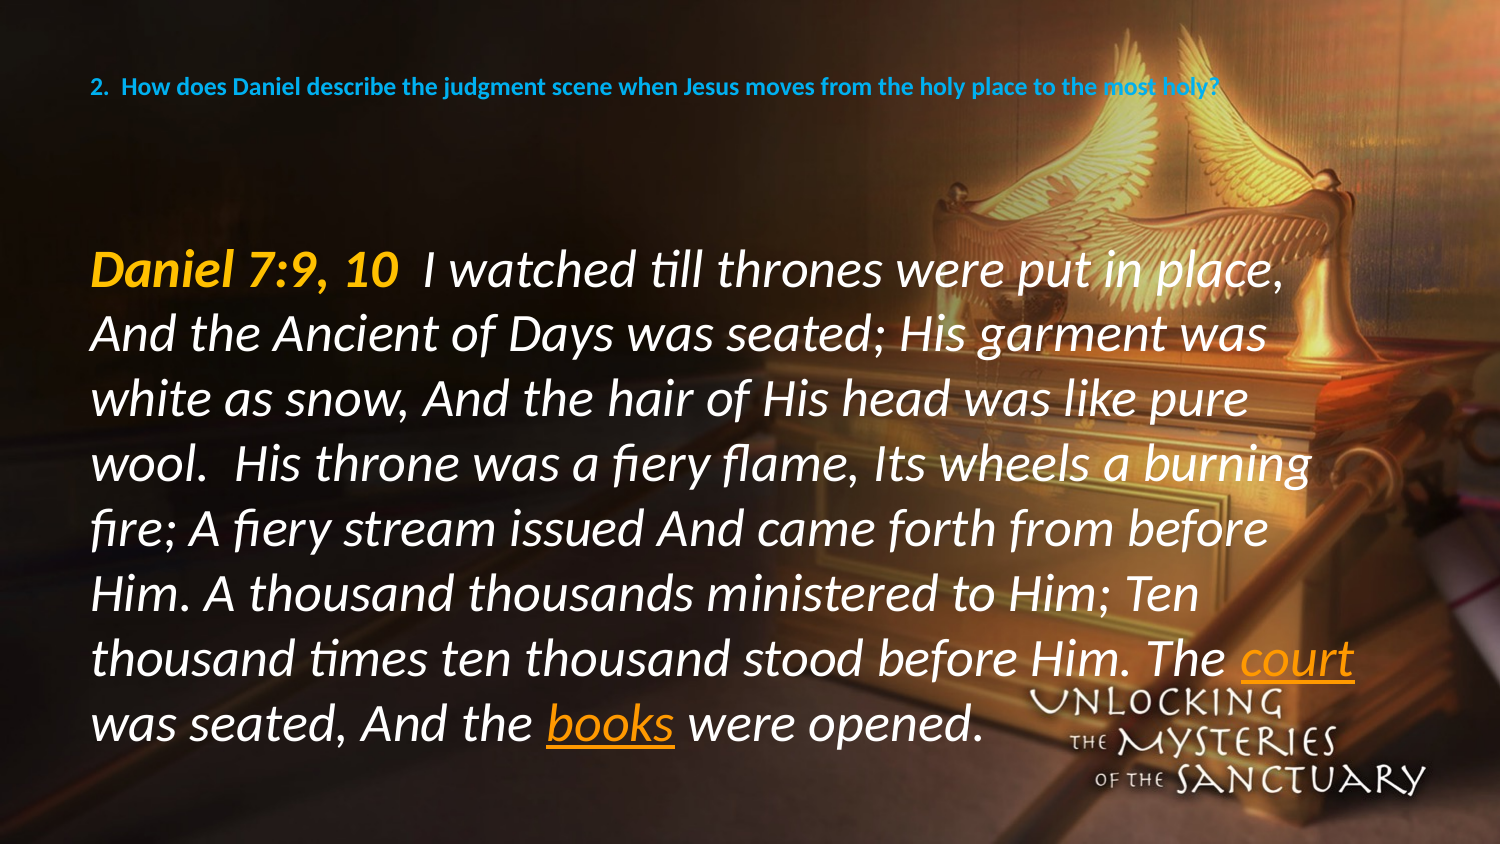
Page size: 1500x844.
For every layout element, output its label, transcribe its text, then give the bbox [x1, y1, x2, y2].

list Daniel 7:9, 10 I watched till thrones were put in place, And the Ancient of Days was seated; His garment was white as snow, And the hair of His head was like pure wool. His throne was a fiery flame, Its wheels a burning fire; A fiery stream issued And came forth from before Him. A thousand thousands ministered to Him; Ten thousand times ten thousand stood before Him. The court was seated, And the books were opened. [75, 225, 1382, 844]
title 2. How does Daniel describe the judgment scene when Jesus moves from the holy place to the most holy? [75, 0, 1453, 153]
picture [0, 0, 1500, 844]
